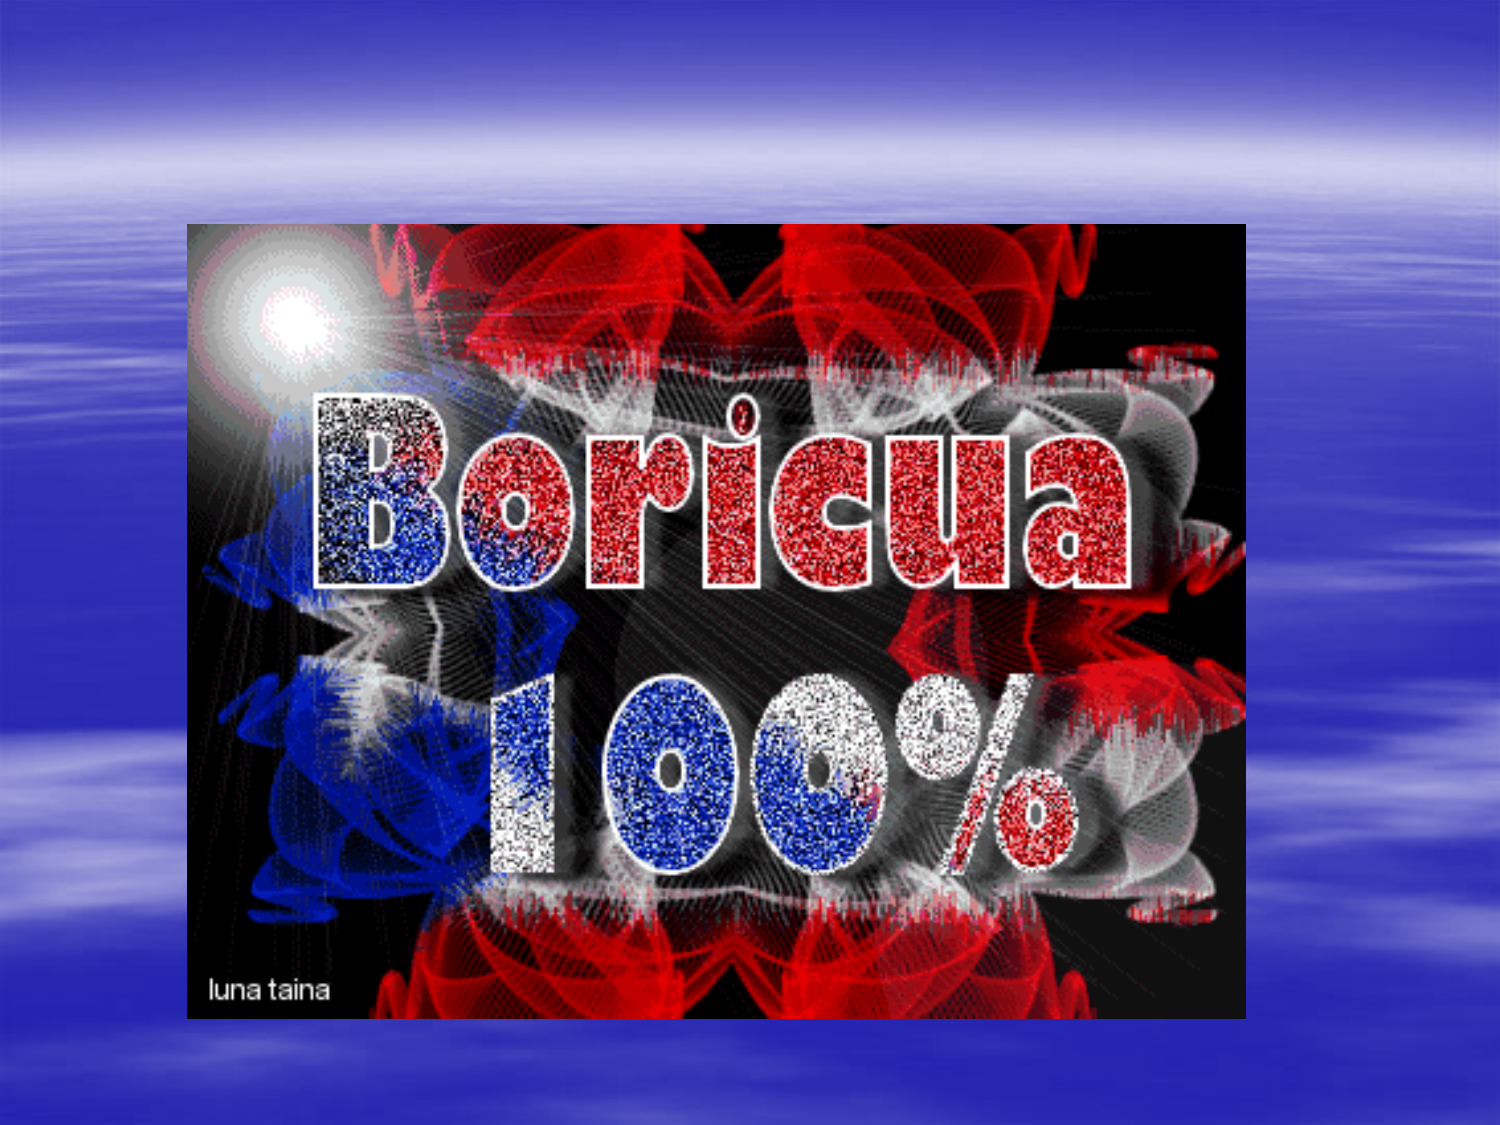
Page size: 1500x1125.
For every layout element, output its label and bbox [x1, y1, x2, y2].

picture [187, 224, 1247, 1019]
